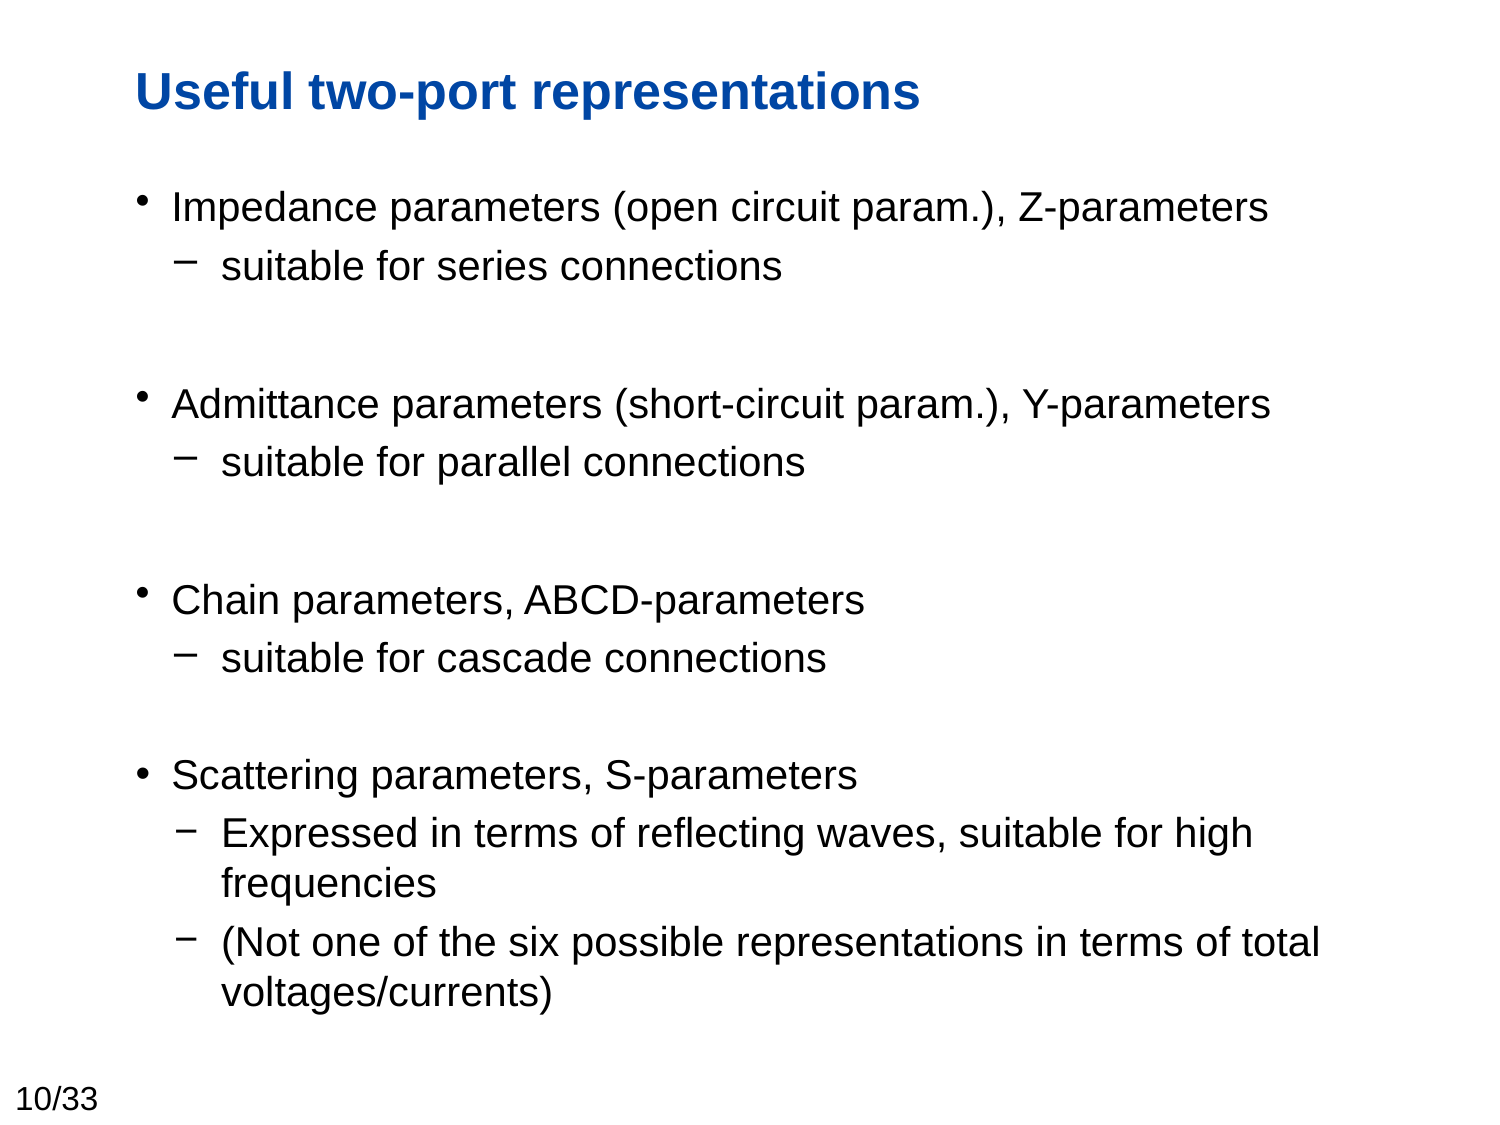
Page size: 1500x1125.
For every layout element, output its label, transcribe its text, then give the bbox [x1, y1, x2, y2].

title Useful two-port representations [120, 18, 1471, 159]
list Impedance parameters (open circuit param.), Z-parameters suitable for series connections Admittance parameters (short-circuit param.), Y-parameters suitable for parallel connections Chain parameters, ABCD-parameters suitable for cascade connections Scattering parameters, S-parameters Expressed in terms of reflecting waves, suitable for high frequencies (Not one of the six possible representations in terms of total voltages/currents) [120, 172, 1471, 916]
